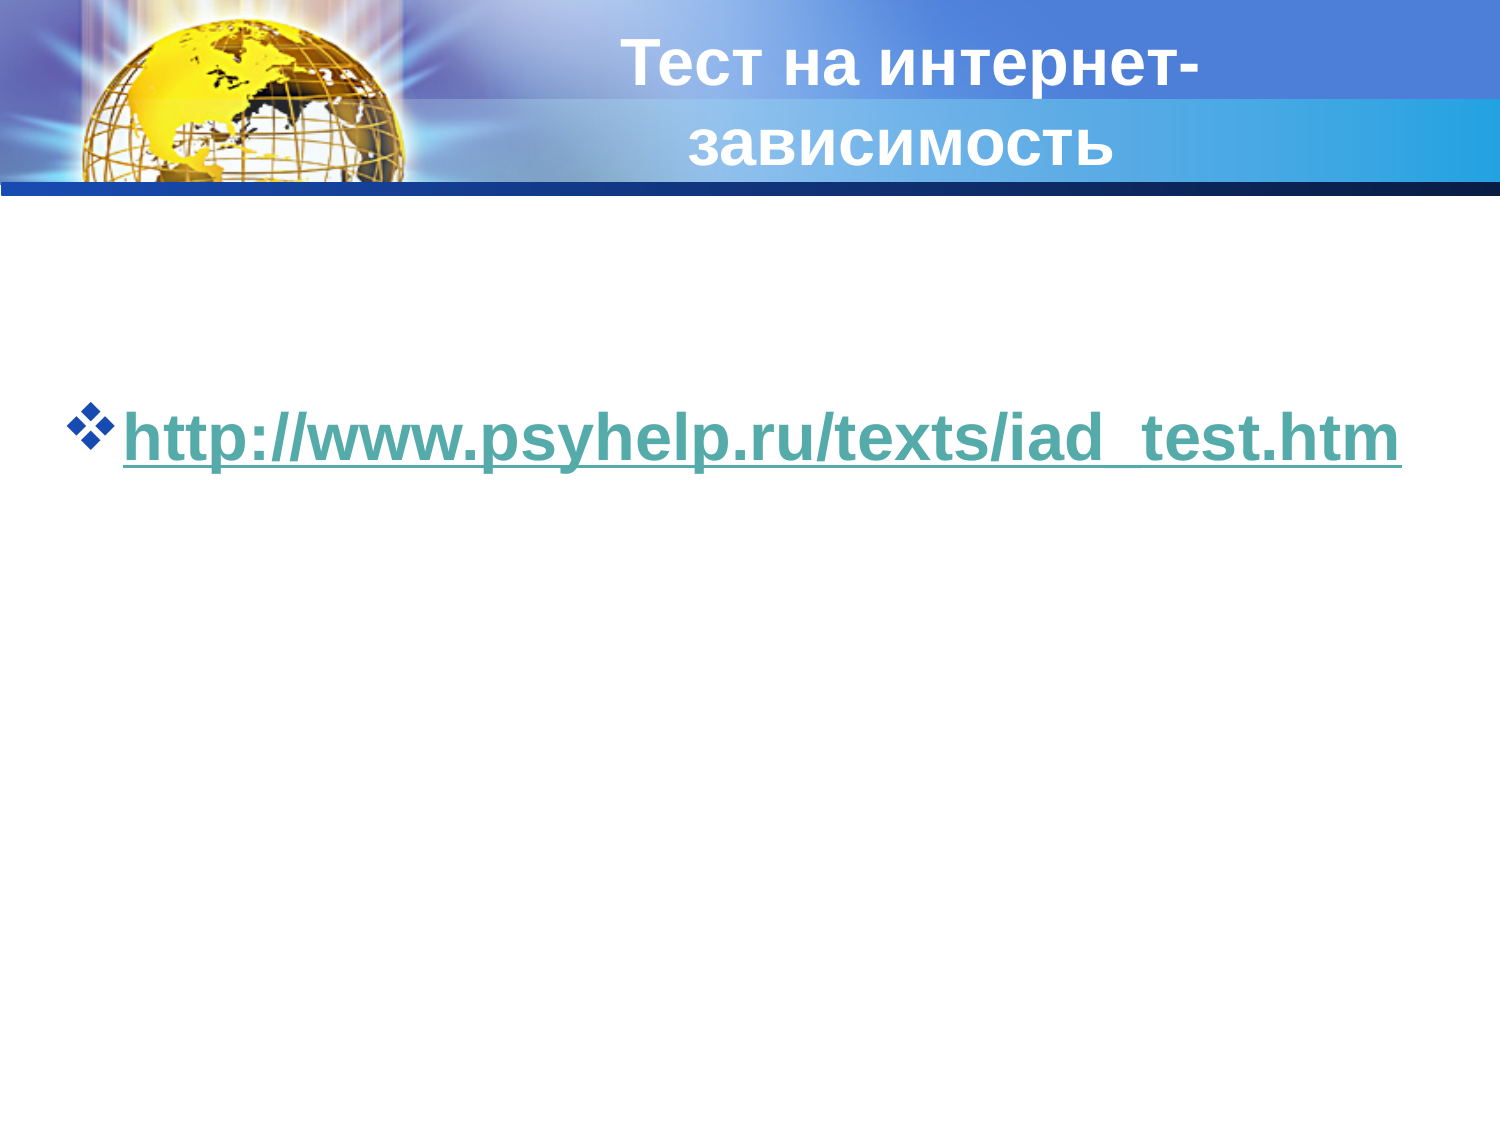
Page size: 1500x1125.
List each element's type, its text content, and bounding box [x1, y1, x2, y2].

title Тест на интернет-зависимость [398, 58, 1424, 139]
list http://www.psyhelp.ru/texts/iad_test.htm [46, 199, 1426, 1038]
picture [0, 0, 1500, 185]
text_box 50% детей выходят в Интернет одни [298, 99, 412, 183]
